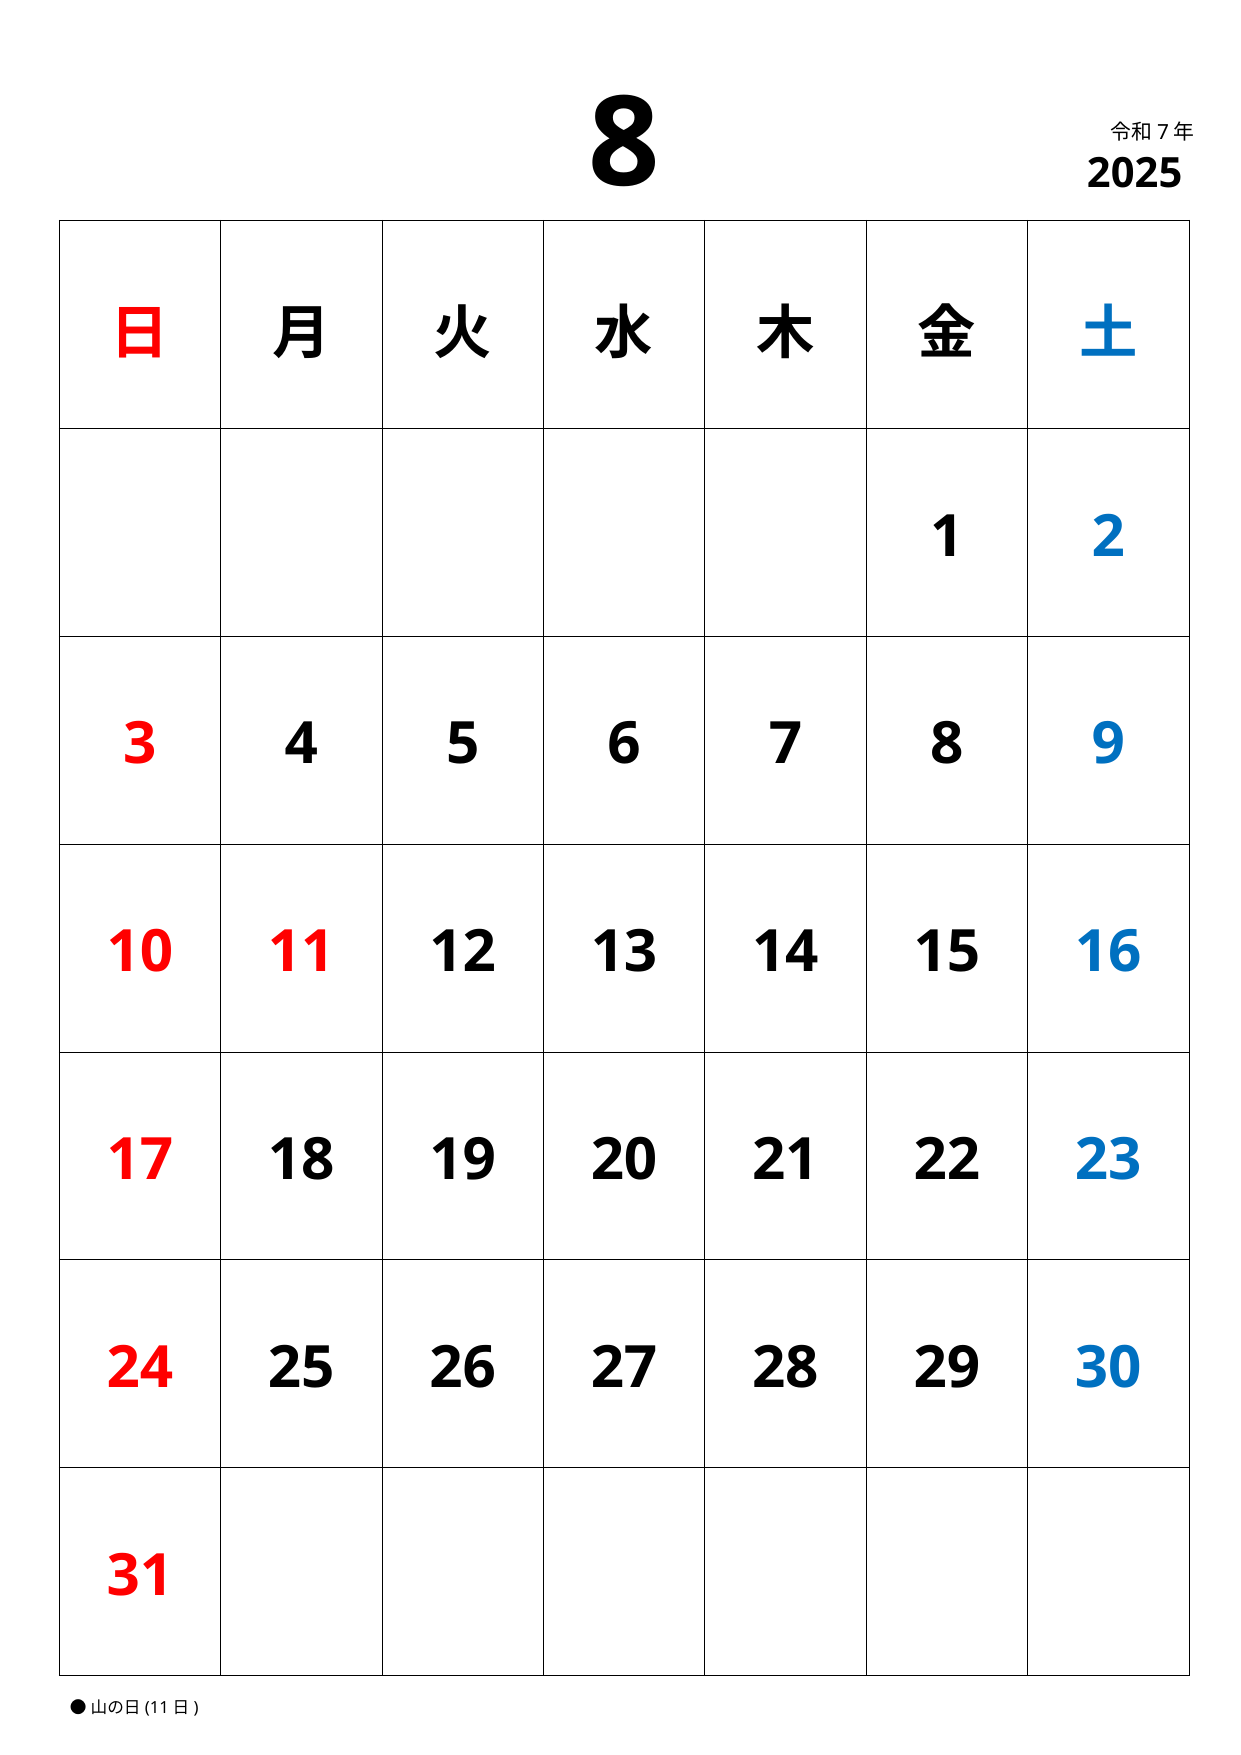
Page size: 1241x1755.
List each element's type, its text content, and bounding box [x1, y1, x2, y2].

table_cell 18 [221, 1053, 382, 1259]
table_header 日 [60, 221, 220, 428]
table_cell [544, 429, 704, 636]
table_cell 16 [1028, 845, 1189, 1052]
table_cell [221, 1468, 382, 1675]
table_cell 6 [544, 637, 704, 844]
table_cell 14 [705, 845, 866, 1052]
table_cell 30 [1028, 1260, 1189, 1467]
table_header 木 [705, 221, 866, 428]
table_header 金 [867, 221, 1027, 428]
table_cell 13 [544, 845, 704, 1052]
table_cell [383, 429, 543, 636]
table_cell 19 [383, 1053, 543, 1259]
text_box 2025 [1072, 138, 1198, 204]
table_header 水 [544, 221, 704, 428]
table_cell 22 [867, 1053, 1027, 1259]
table_cell 25 [221, 1260, 382, 1467]
table_cell [544, 1468, 704, 1675]
text_box 8 [573, 53, 675, 219]
table_cell 17 [60, 1053, 220, 1259]
table_cell [705, 429, 866, 636]
table_cell 31 [60, 1468, 220, 1675]
table_cell 2 [1028, 429, 1189, 636]
table_cell [60, 429, 220, 636]
table_cell [383, 1468, 543, 1675]
table_cell 20 [544, 1053, 704, 1259]
table_cell 23 [1028, 1053, 1189, 1259]
table_cell 11 [221, 845, 382, 1052]
table_cell 26 [383, 1260, 543, 1467]
table_cell 28 [705, 1260, 866, 1467]
table_cell 5 [383, 637, 543, 844]
table_cell 21 [705, 1053, 866, 1259]
text_box 令和7年 [1095, 110, 1210, 151]
table_cell 10 [60, 845, 220, 1052]
table_cell [1028, 1468, 1189, 1675]
table_cell [705, 1468, 866, 1675]
table_cell 7 [705, 637, 866, 844]
table_cell [867, 1468, 1027, 1675]
table_cell 9 [1028, 637, 1189, 844]
table_cell 24 [60, 1260, 220, 1467]
text_box ●山の日(11日) [55, 1689, 214, 1725]
table_header 土 [1028, 221, 1189, 428]
table_cell 3 [60, 637, 220, 844]
table_cell 27 [544, 1260, 704, 1467]
table_header 火 [383, 221, 543, 428]
table_cell 4 [221, 637, 382, 844]
table_cell 29 [867, 1260, 1027, 1467]
table_cell 12 [383, 845, 543, 1052]
table_cell 1 [867, 429, 1027, 636]
table_cell 15 [867, 845, 1027, 1052]
table_cell 8 [867, 637, 1027, 844]
table_header 月 [221, 221, 382, 428]
table_cell [221, 429, 382, 636]
